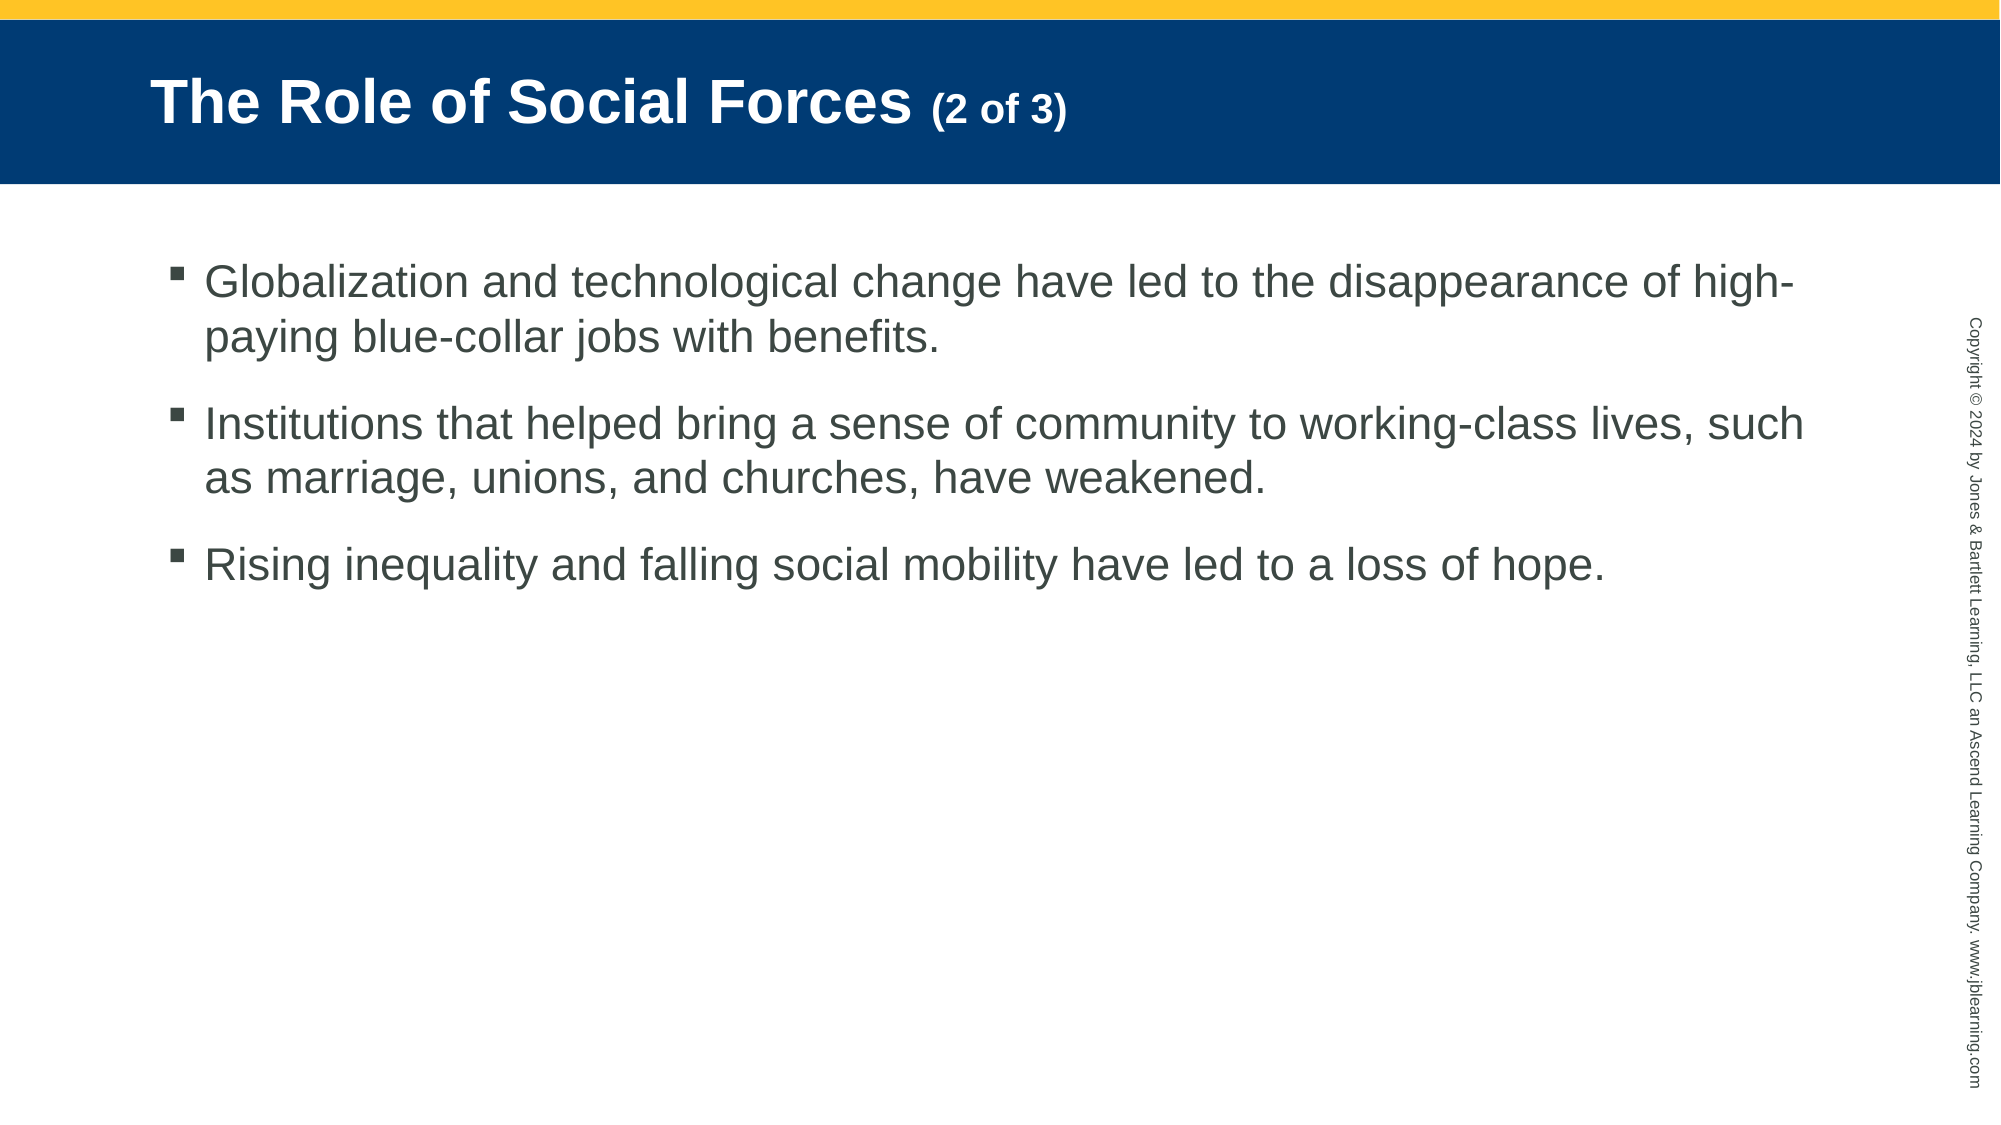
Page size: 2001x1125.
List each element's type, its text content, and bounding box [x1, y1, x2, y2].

title The Role of Social Forces (2 of 3) [0, 19, 2000, 185]
list Globalization and technological change have led to the disappearance of high-paying blue-collar jobs with benefits. Institutions that helped bring a sense of community to working-class lives, such as marriage, unions, and churches, have weakened. Rising inequality and falling social mobility have led to a loss of hope. [151, 244, 1840, 1016]
